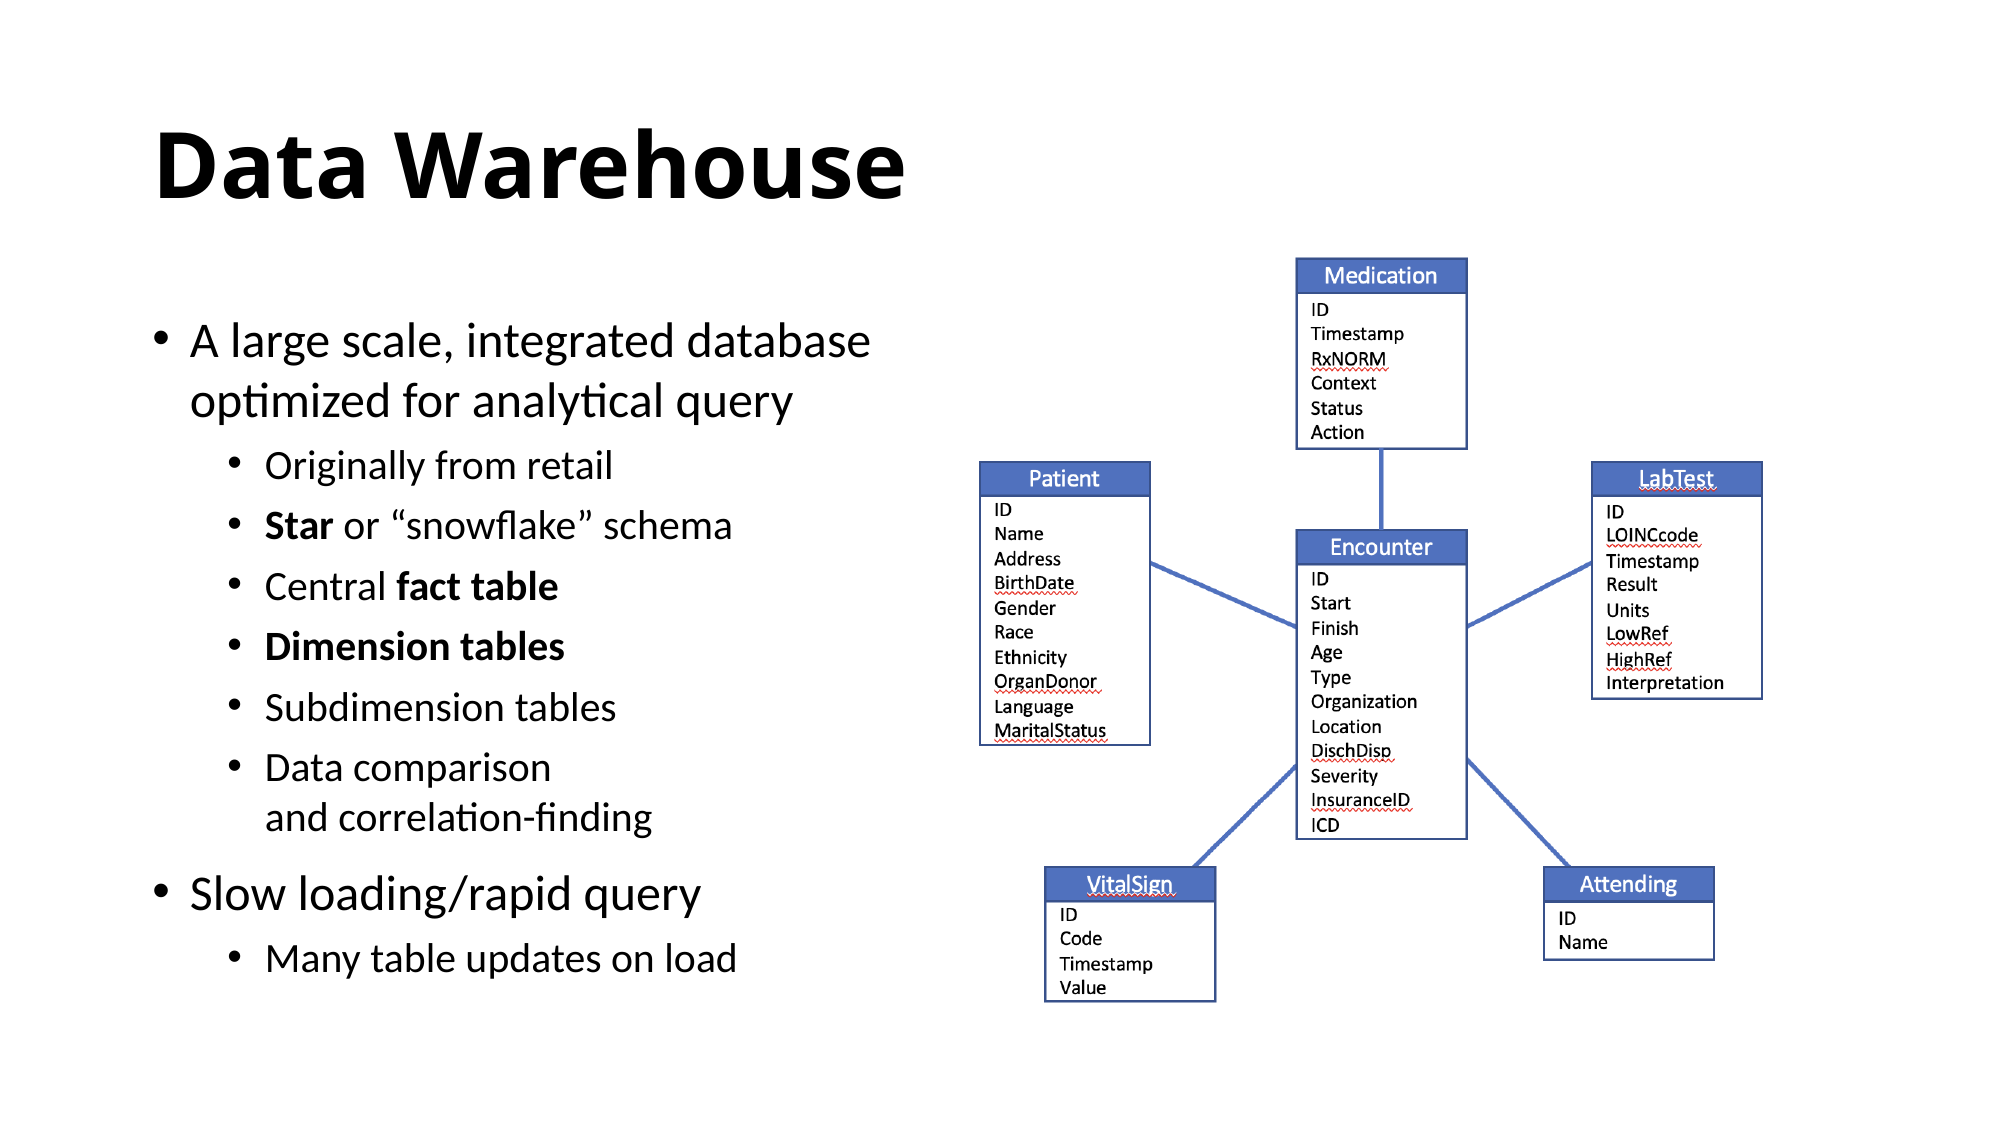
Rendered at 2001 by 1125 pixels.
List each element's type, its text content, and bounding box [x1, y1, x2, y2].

title Data Warehouse [137, 59, 1863, 278]
list A large scale, integrated database optimized for analytical query Originally from retail Star or “snowflake” schema Central fact table Dimension tables Subdimension tables Data comparison and correlation-finding Slow loading/rapid query Many table updates on load [137, 299, 907, 1066]
picture [956, 225, 1794, 1020]
